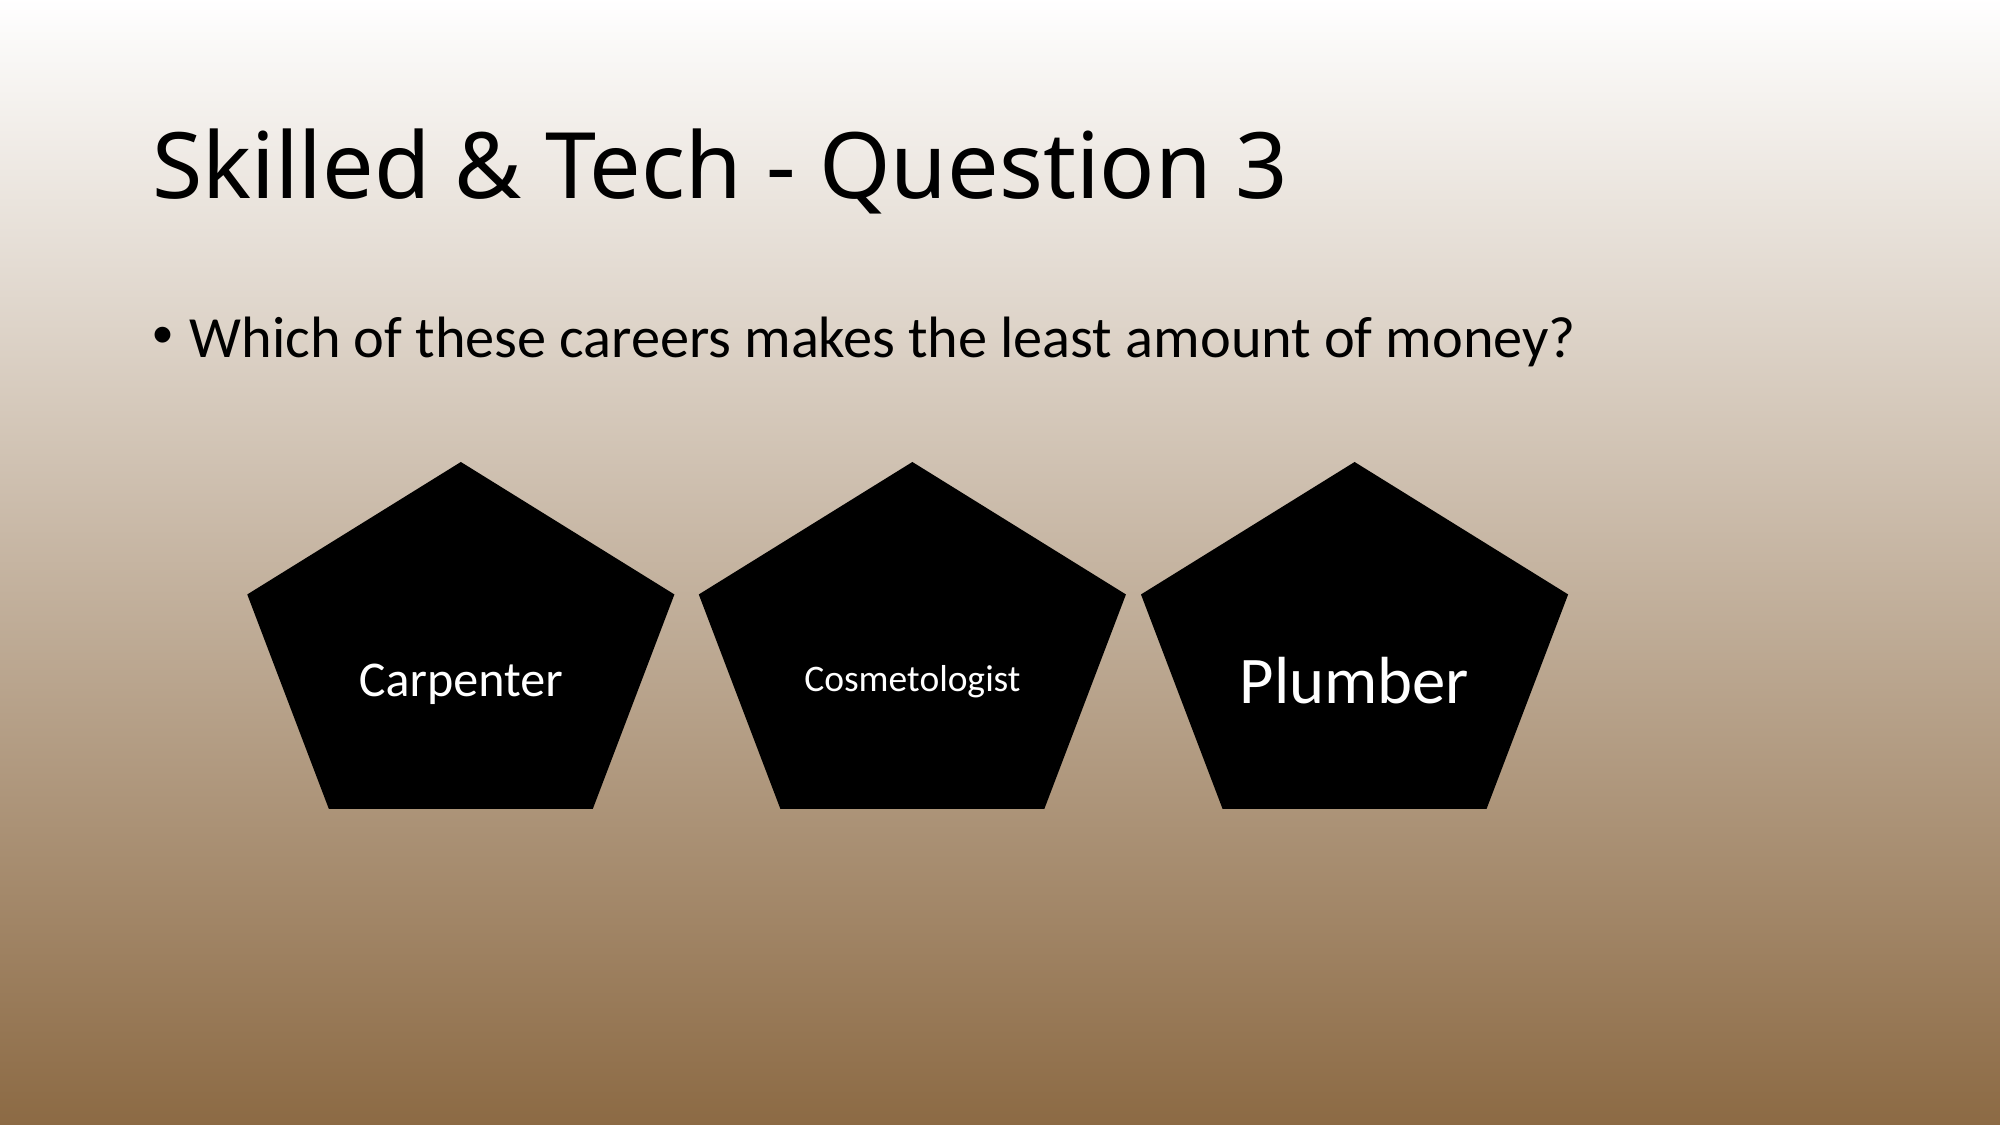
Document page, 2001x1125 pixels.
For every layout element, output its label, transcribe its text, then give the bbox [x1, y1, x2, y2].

text_box Cosmetologist [697, 460, 1128, 810]
text_box Plumber [1139, 460, 1570, 810]
text_box Carpenter [245, 460, 676, 810]
list Which of these careers makes the least amount of money? [137, 299, 1863, 1014]
title Skilled & Tech - Question 3 [137, 59, 1863, 278]
